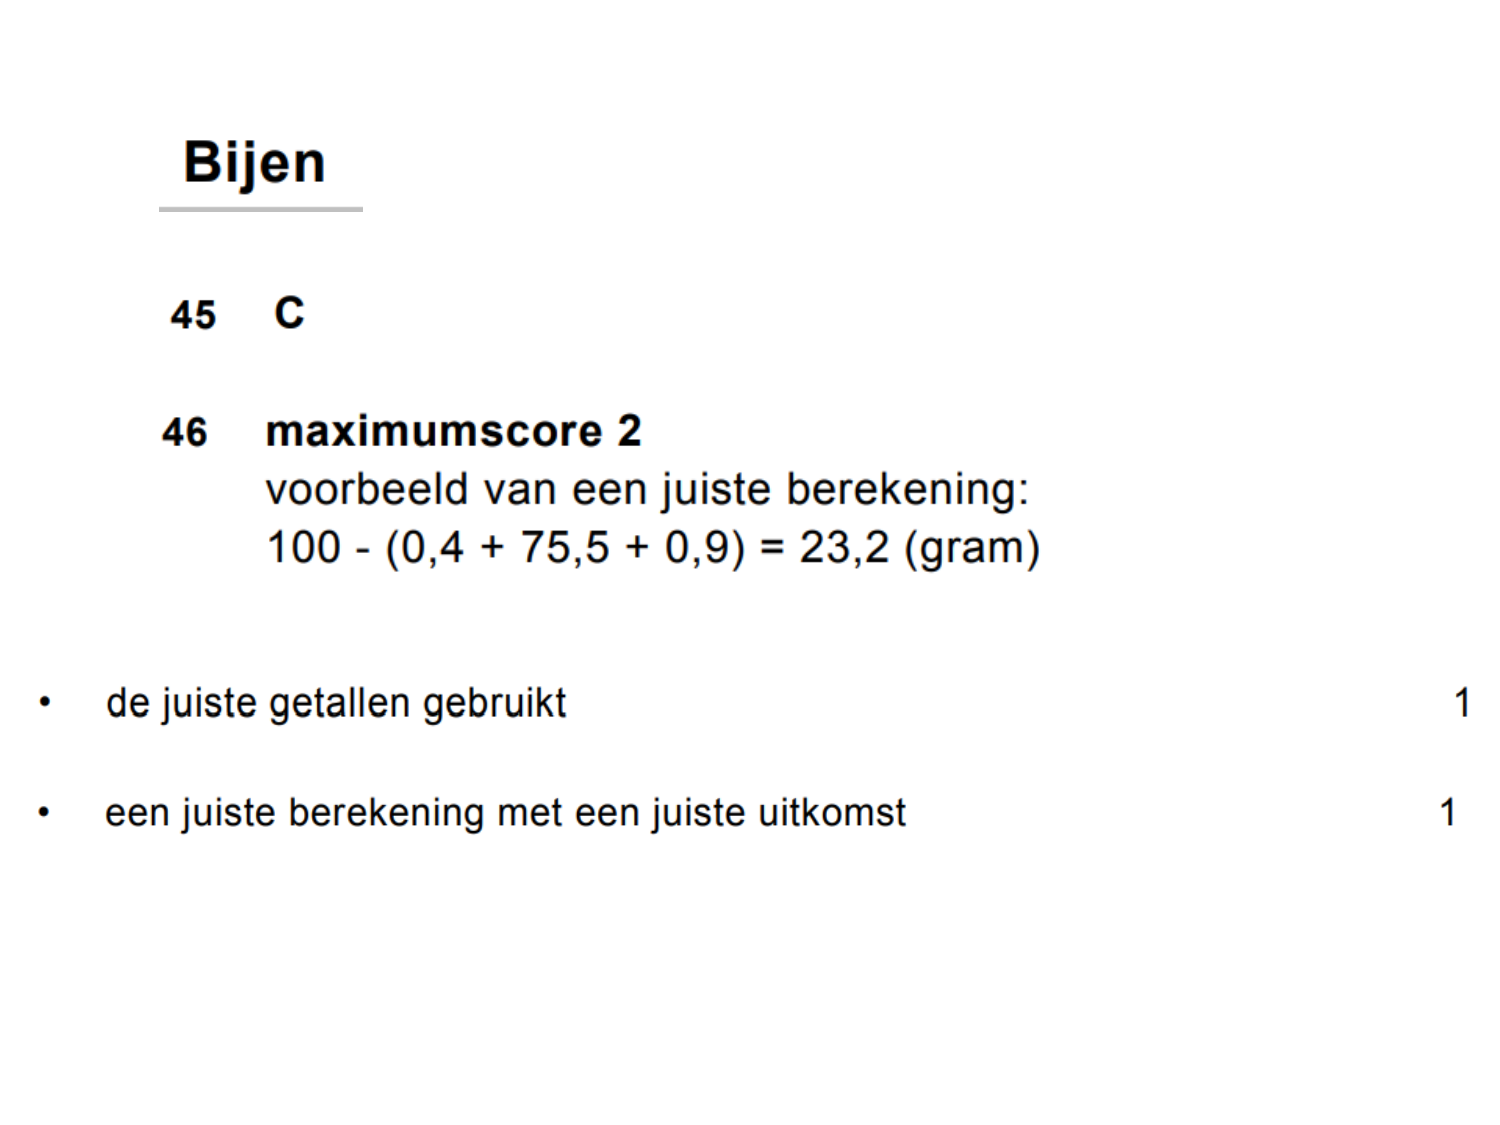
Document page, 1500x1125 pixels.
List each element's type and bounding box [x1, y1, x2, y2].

picture [17, 786, 1500, 861]
picture [127, 255, 1090, 619]
picture [159, 101, 363, 212]
picture [4, 656, 1500, 732]
